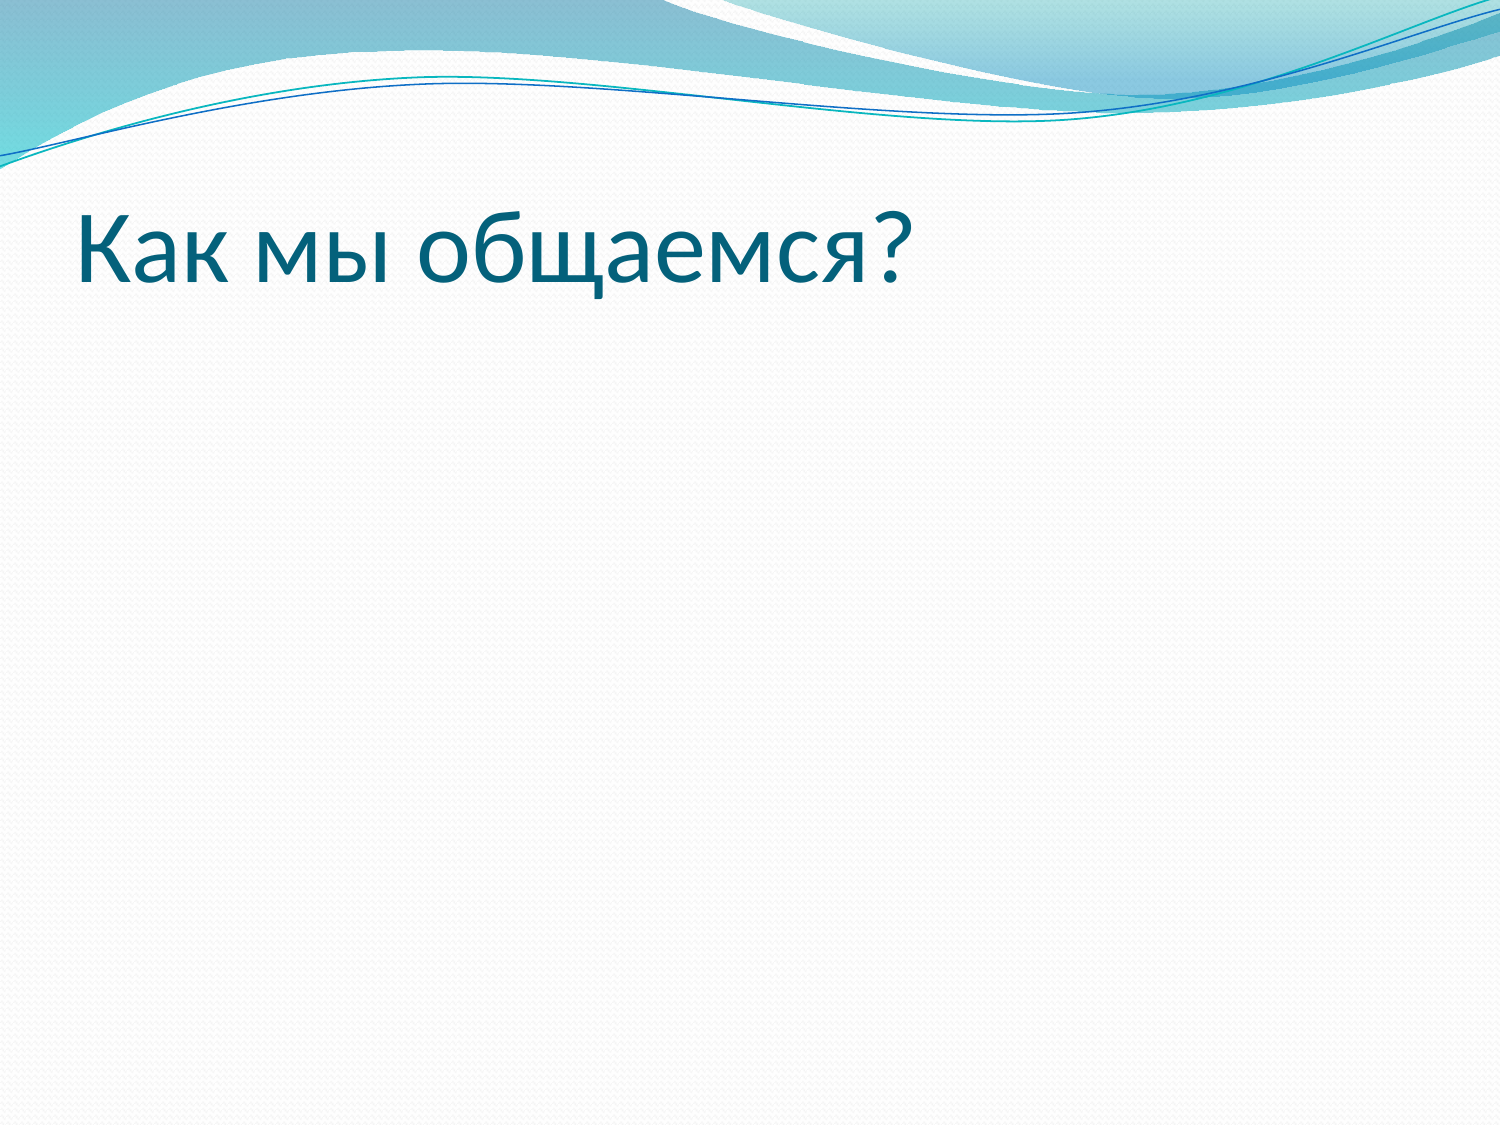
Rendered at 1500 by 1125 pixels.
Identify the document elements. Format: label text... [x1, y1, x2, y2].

title Как мы общаемся? [75, 115, 1425, 303]
